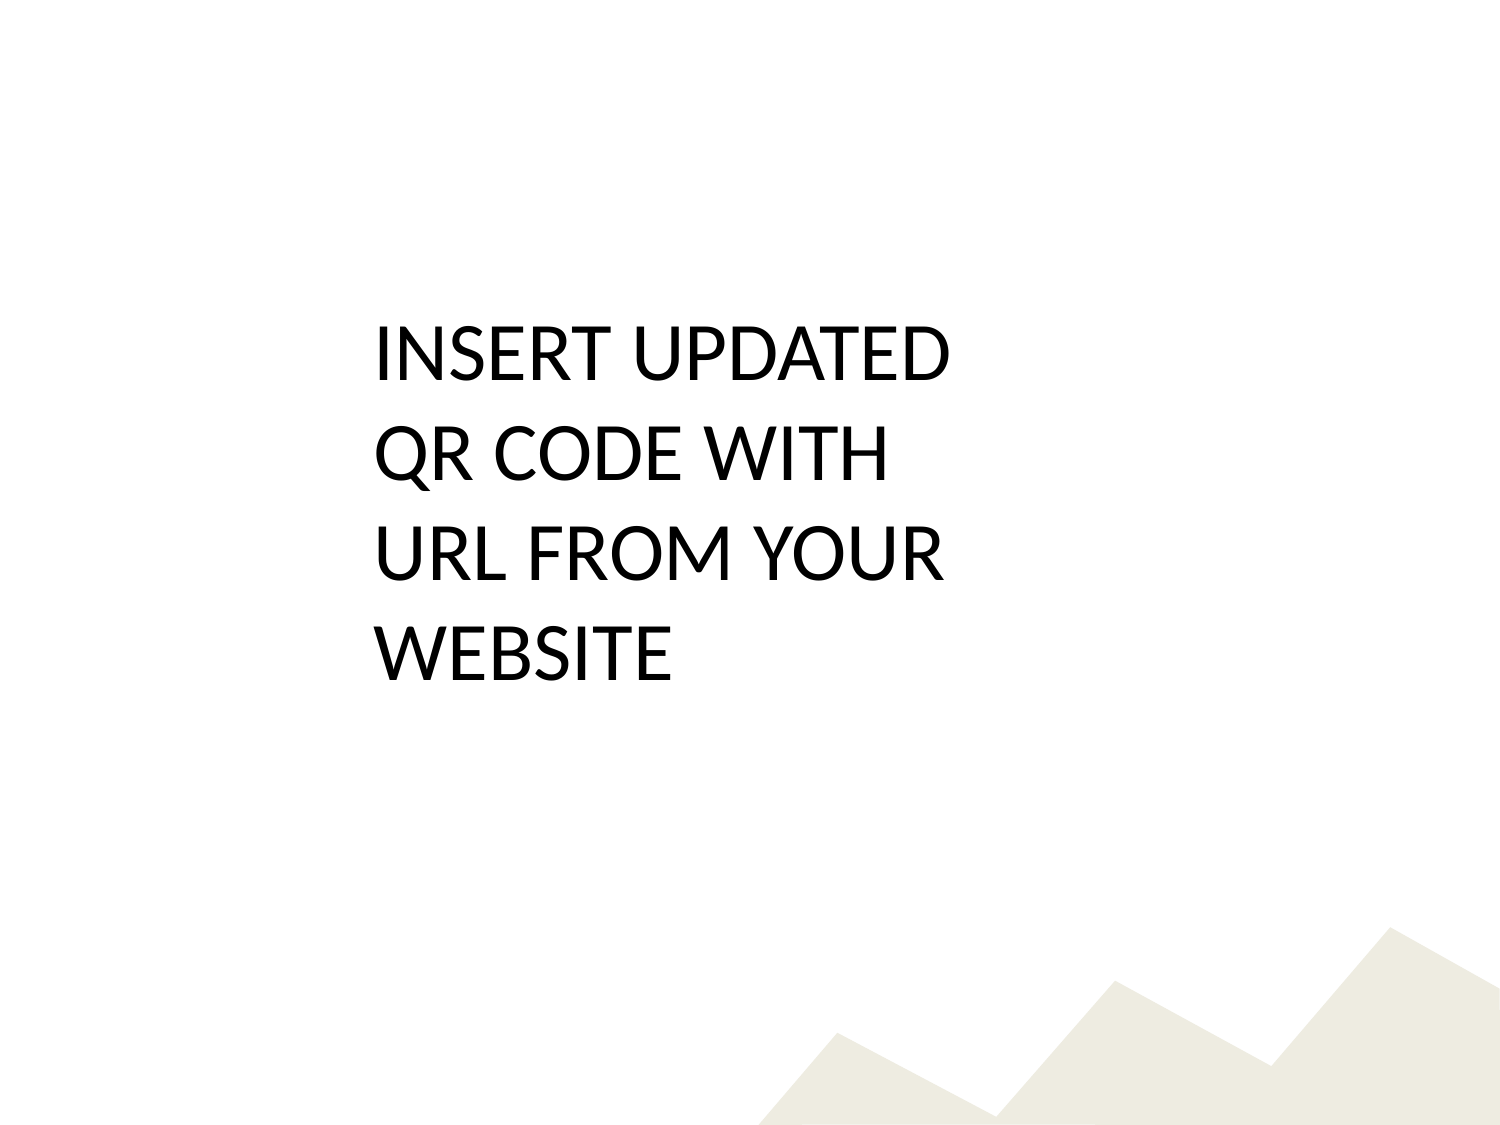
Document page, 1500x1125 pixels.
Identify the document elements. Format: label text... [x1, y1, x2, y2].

text_box INSERT UPDATED QR CODE WITH URL FROM YOUR WEBSITE [359, 289, 988, 705]
